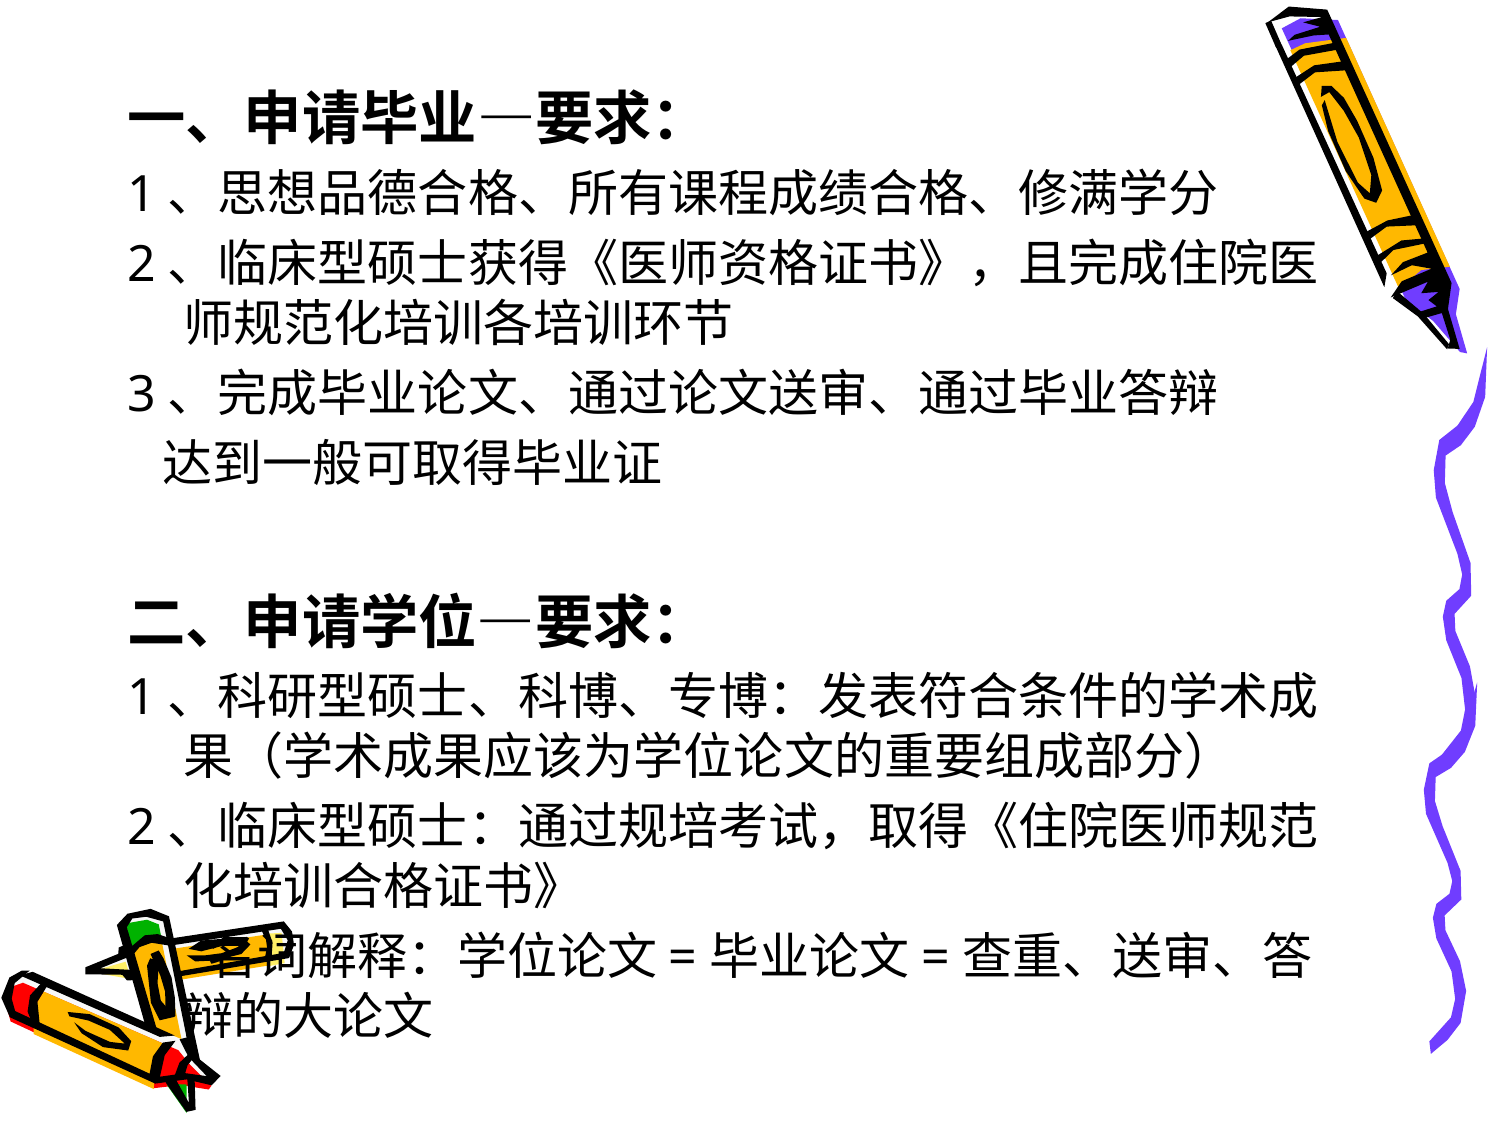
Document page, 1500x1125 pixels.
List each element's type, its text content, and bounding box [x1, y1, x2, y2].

list 一、申请毕业—要求： 1、思想品德合格、所有课程成绩合格、修满学分 2、临床型硕士获得《医师资格证书》，且完成住院医师规范化培训各培训环节 3、完成毕业论文、通过论文送审、通过毕业答辩 达到一般可取得毕业证 二、申请学位—要求： 1、科研型硕士、科博、专博：发表符合条件的学术成果（学术成果应该为学位论文的重要组成部分） 2、临床型硕士：通过规培考试，取得《住院医师规范化培训合格证书》 名词解释：学位论文=毕业论文=查重、送审、答辩的大论文 [112, 73, 1376, 957]
